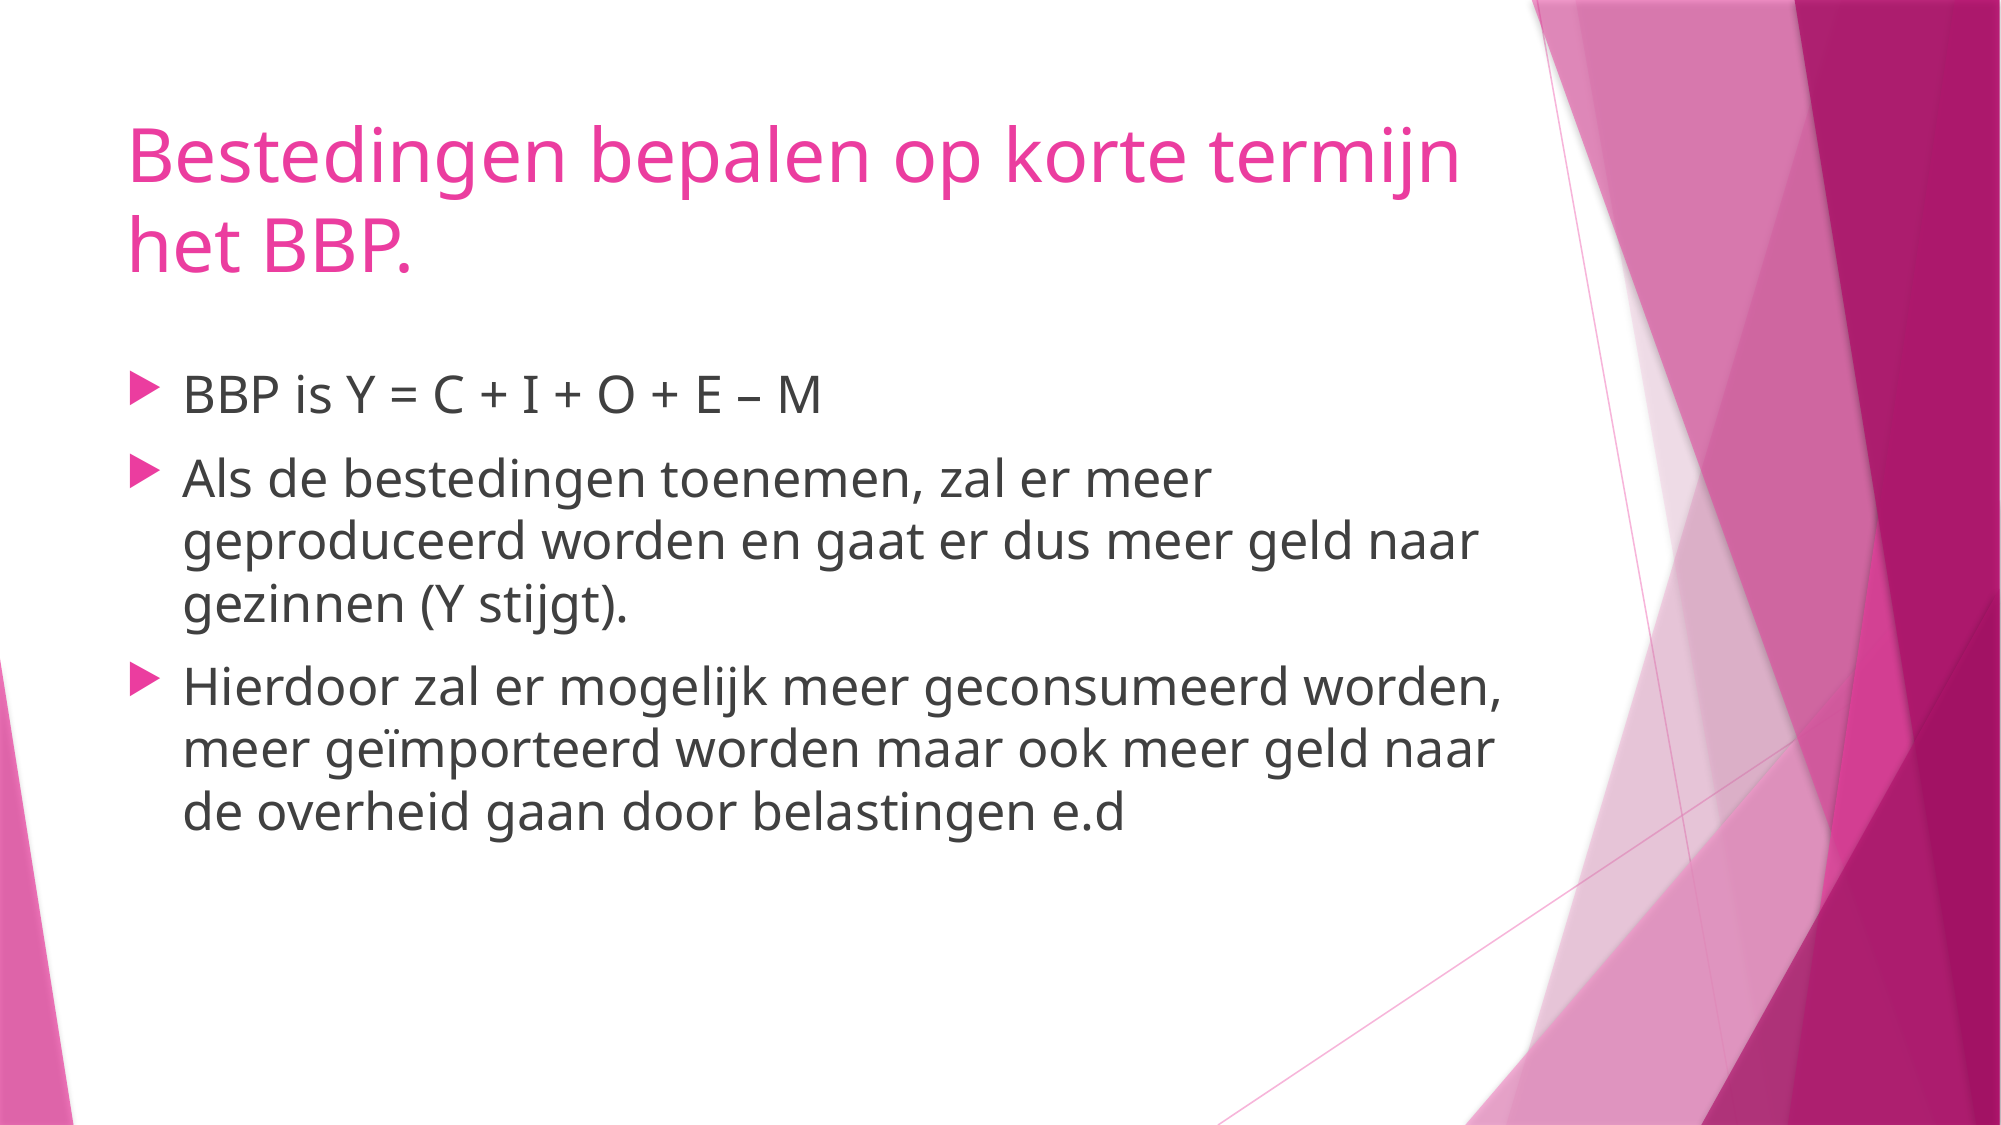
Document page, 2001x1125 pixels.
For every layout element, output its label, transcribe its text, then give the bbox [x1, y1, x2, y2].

title Bestedingen bepalen op korte termijn het BBP. [111, 99, 1522, 317]
list BBP is Y = C + I + O + E – M Als de bestedingen toenemen, zal er meer geproduceerd worden en gaat er dus meer geld naar gezinnen (Y stijgt). Hierdoor zal er mogelijk meer geconsumeerd worden, meer geïmporteerd worden maar ook meer geld naar de overheid gaan door belastingen e.d [111, 354, 1522, 992]
